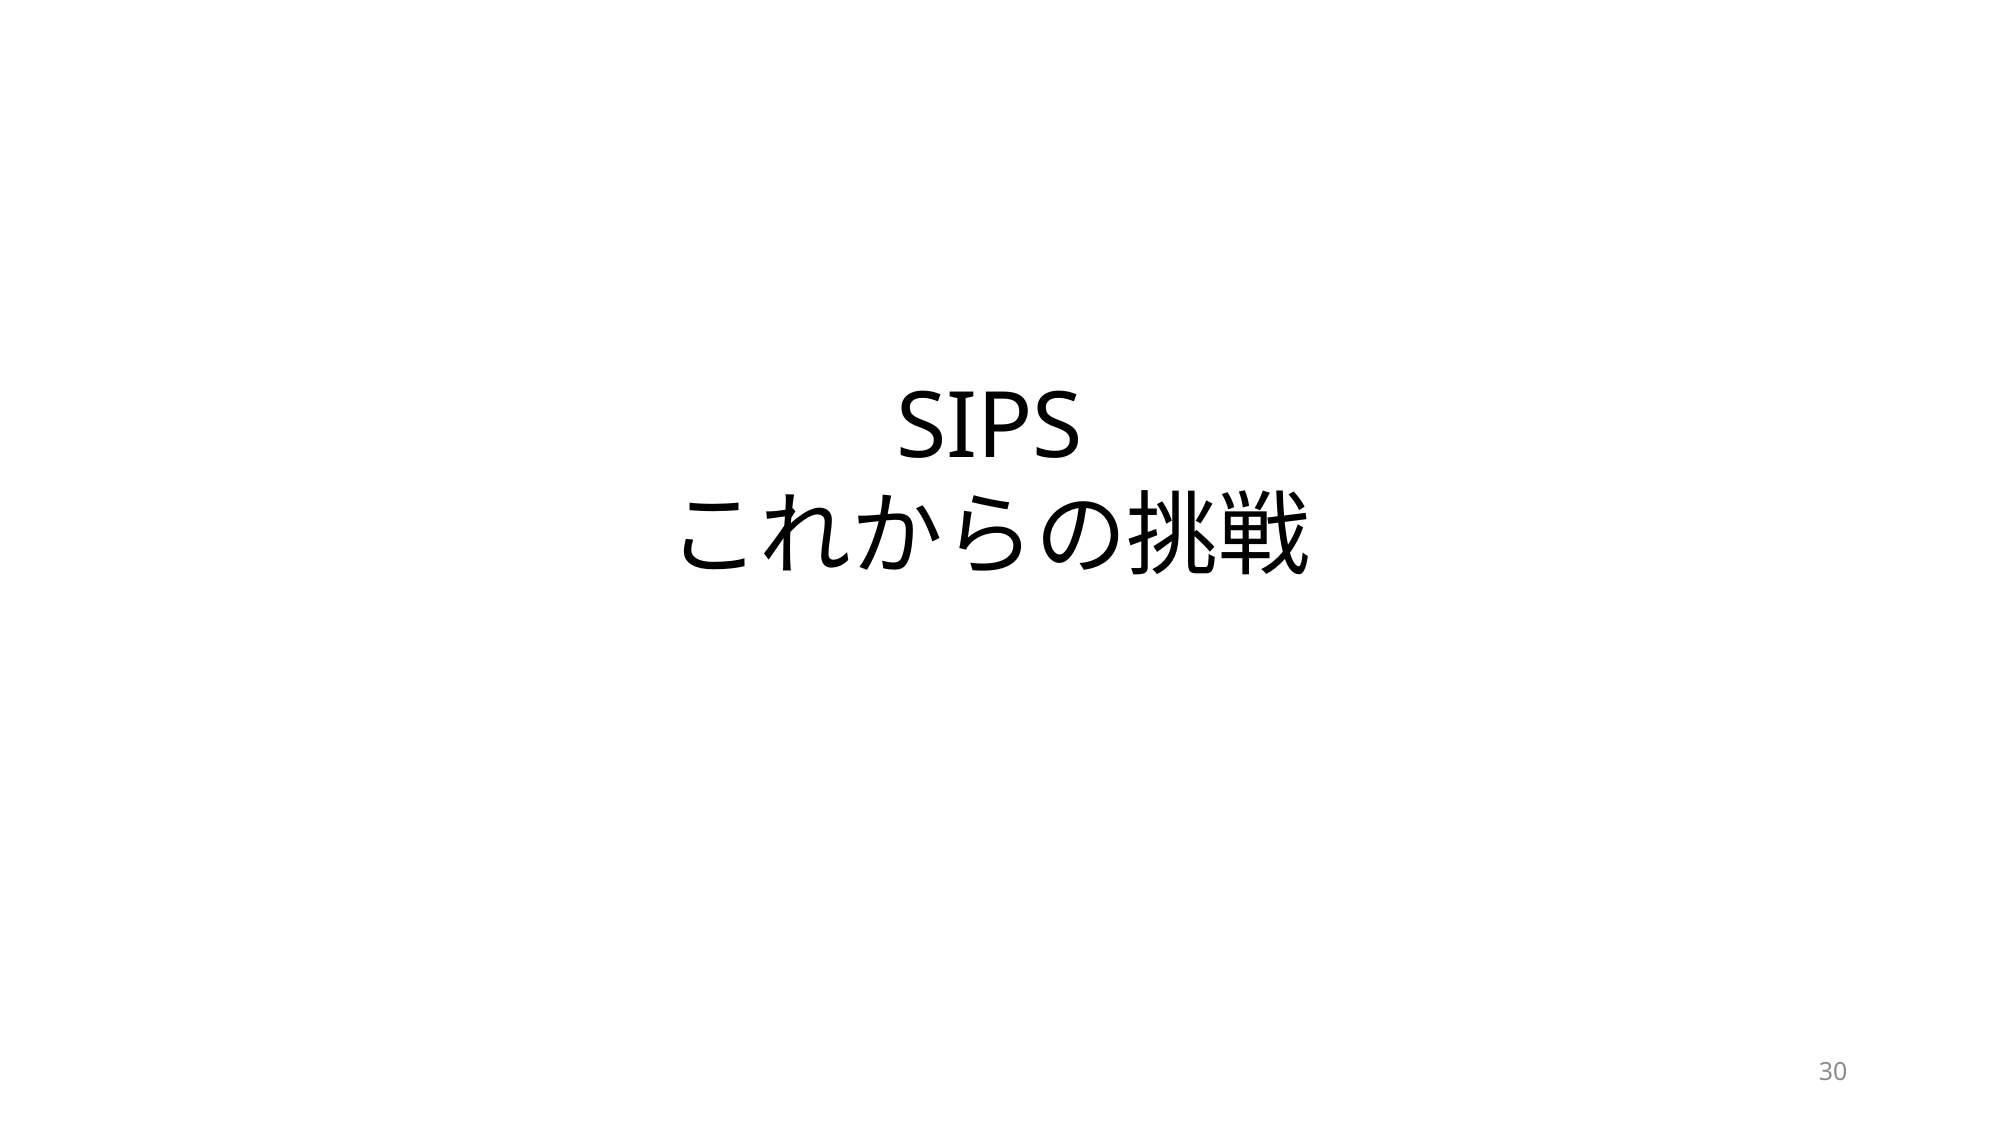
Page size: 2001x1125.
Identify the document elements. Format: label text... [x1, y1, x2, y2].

text_box SIPS これからの挑戦 [451, 357, 1528, 593]
slide_number 30 [1412, 1042, 1863, 1103]
